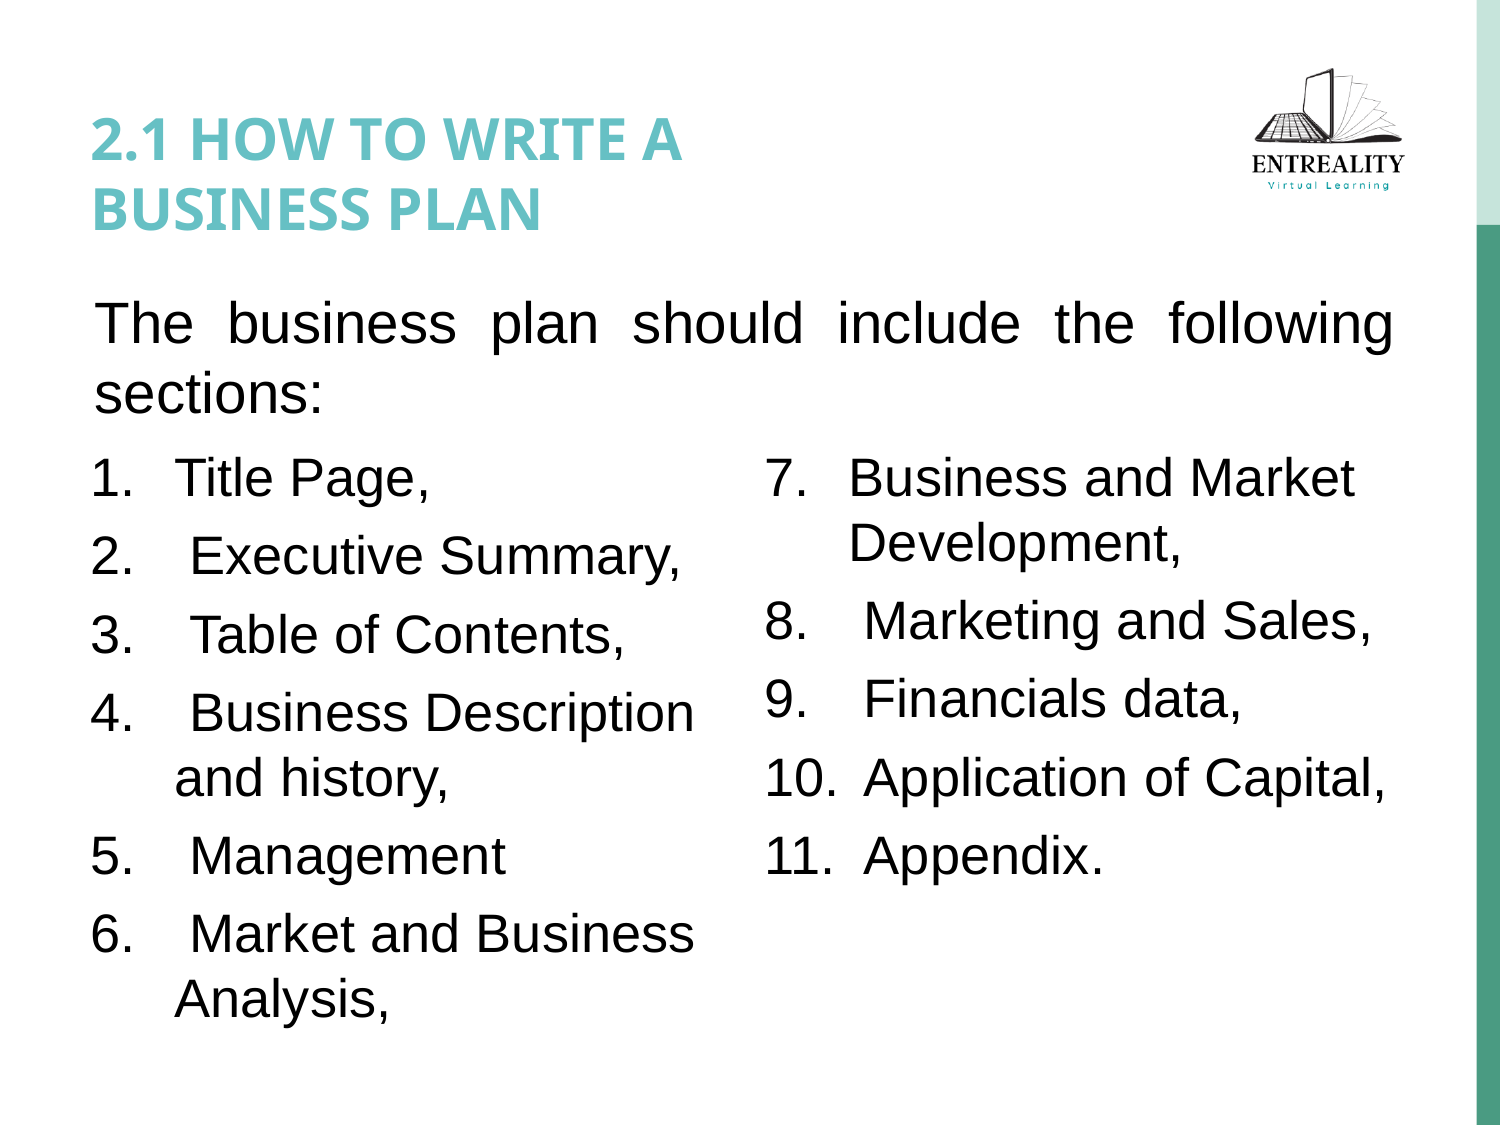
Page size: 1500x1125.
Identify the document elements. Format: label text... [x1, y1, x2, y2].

list Title Page, Executive Summary, Table of Contents, Business Description and history, Management Market and Business Analysis, Business and Market Development, Marketing and Sales, Financials data, Application of Capital, Appendix. [75, 434, 1454, 1104]
text_box The business plan should include the following sections: [42, 278, 1412, 433]
title 2.1 How to write a business plan [75, 25, 921, 250]
picture [1198, 0, 1458, 259]
